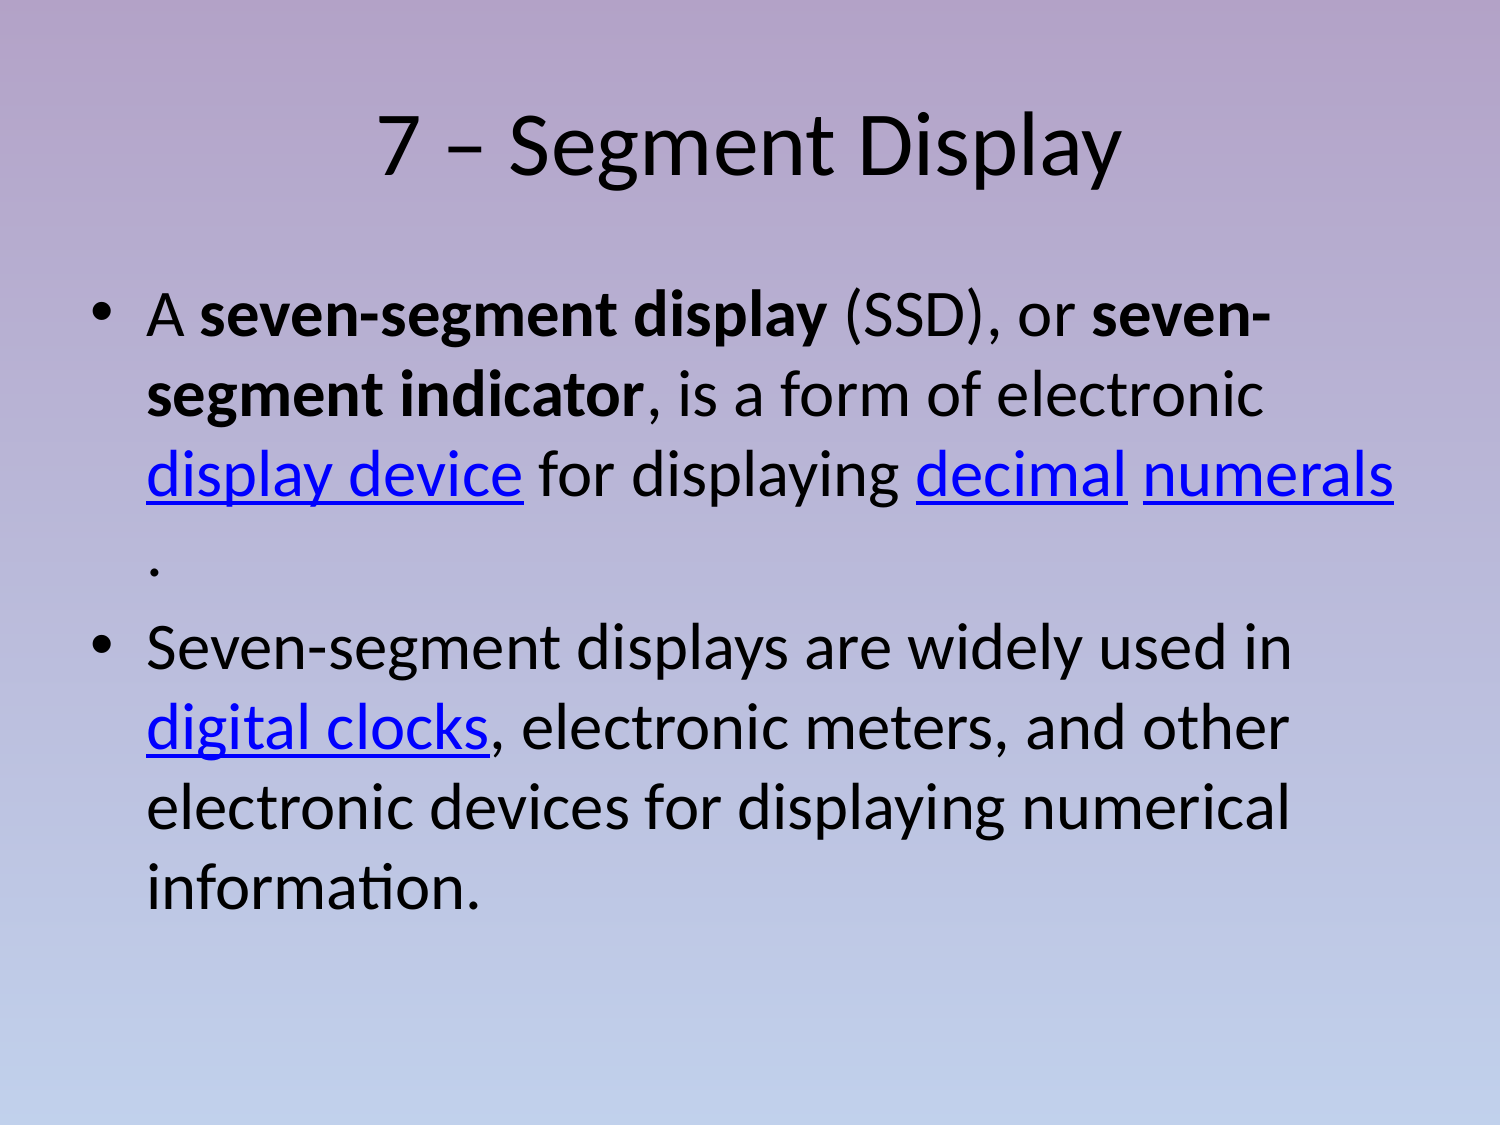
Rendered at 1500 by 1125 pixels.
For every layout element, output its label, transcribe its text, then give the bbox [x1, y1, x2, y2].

list A seven-segment display (SSD), or seven-segment indicator, is a form of electronic display device for displaying decimal numerals. Seven-segment displays are widely used in digital clocks, electronic meters, and other electronic devices for displaying numerical information. [75, 262, 1425, 1005]
title 7 – Segment Display [75, 45, 1425, 233]
